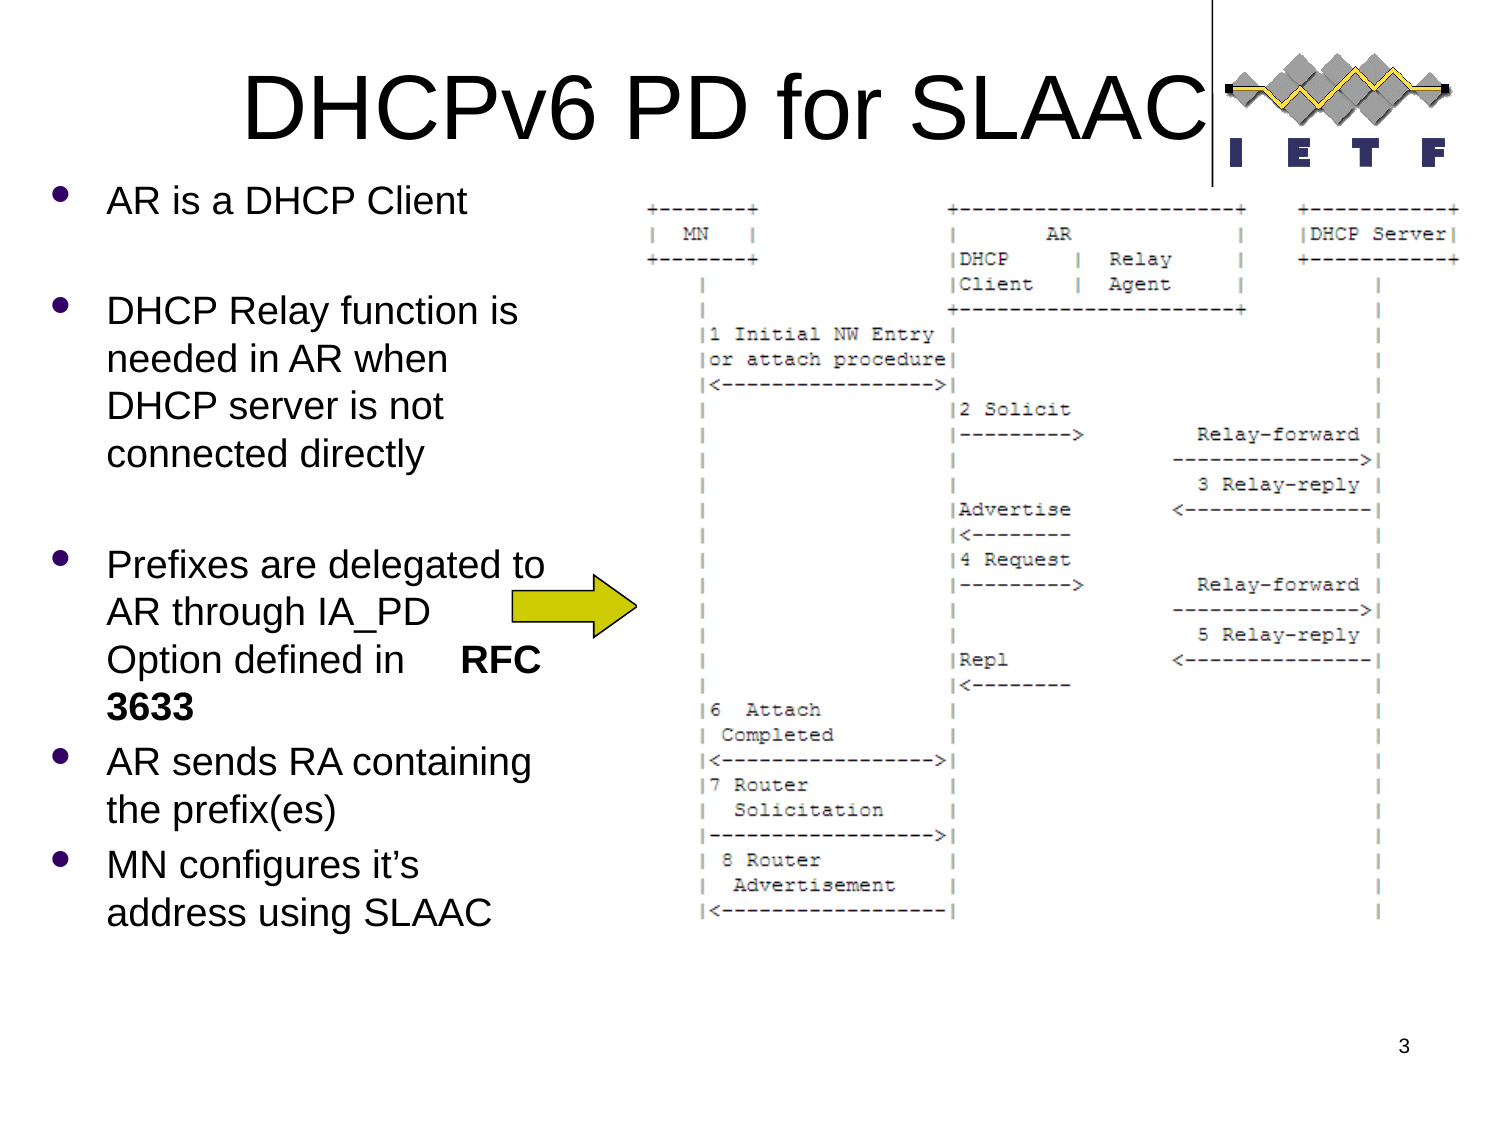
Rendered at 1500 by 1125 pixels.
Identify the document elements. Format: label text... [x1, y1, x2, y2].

text_box DHCPv6 PD for SLAAC [5, 40, 1447, 165]
picture [1212, 37, 1463, 181]
text_box AR is a DHCP Client DHCP Relay function is needed in AR when DHCP server is not connected directly Prefixes are delegated to AR through IA_PD Option defined in RFC 3633 AR sends RA containing the prefix(es) MN configures it’s address using SLAAC [35, 167, 573, 1013]
text_box [512, 574, 632, 638]
picture [637, 187, 1474, 943]
slide_number 3 [1074, 1024, 1426, 1101]
